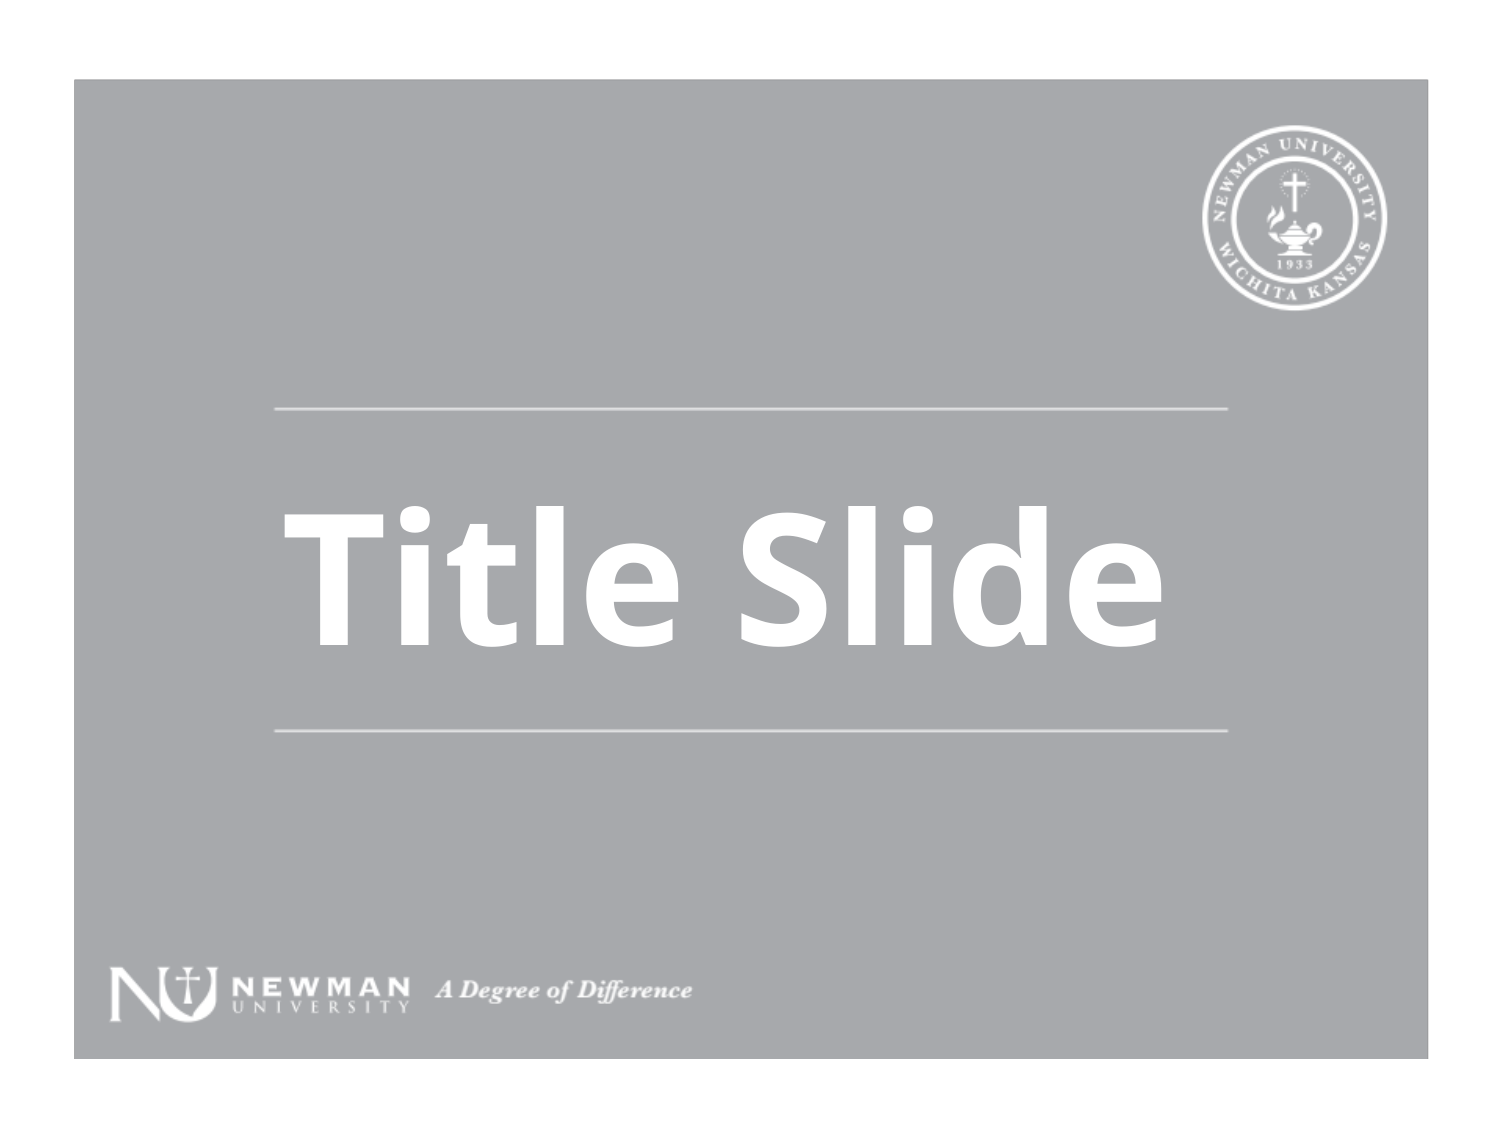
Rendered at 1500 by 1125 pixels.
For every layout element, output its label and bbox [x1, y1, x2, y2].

picture [56, 66, 1444, 1059]
